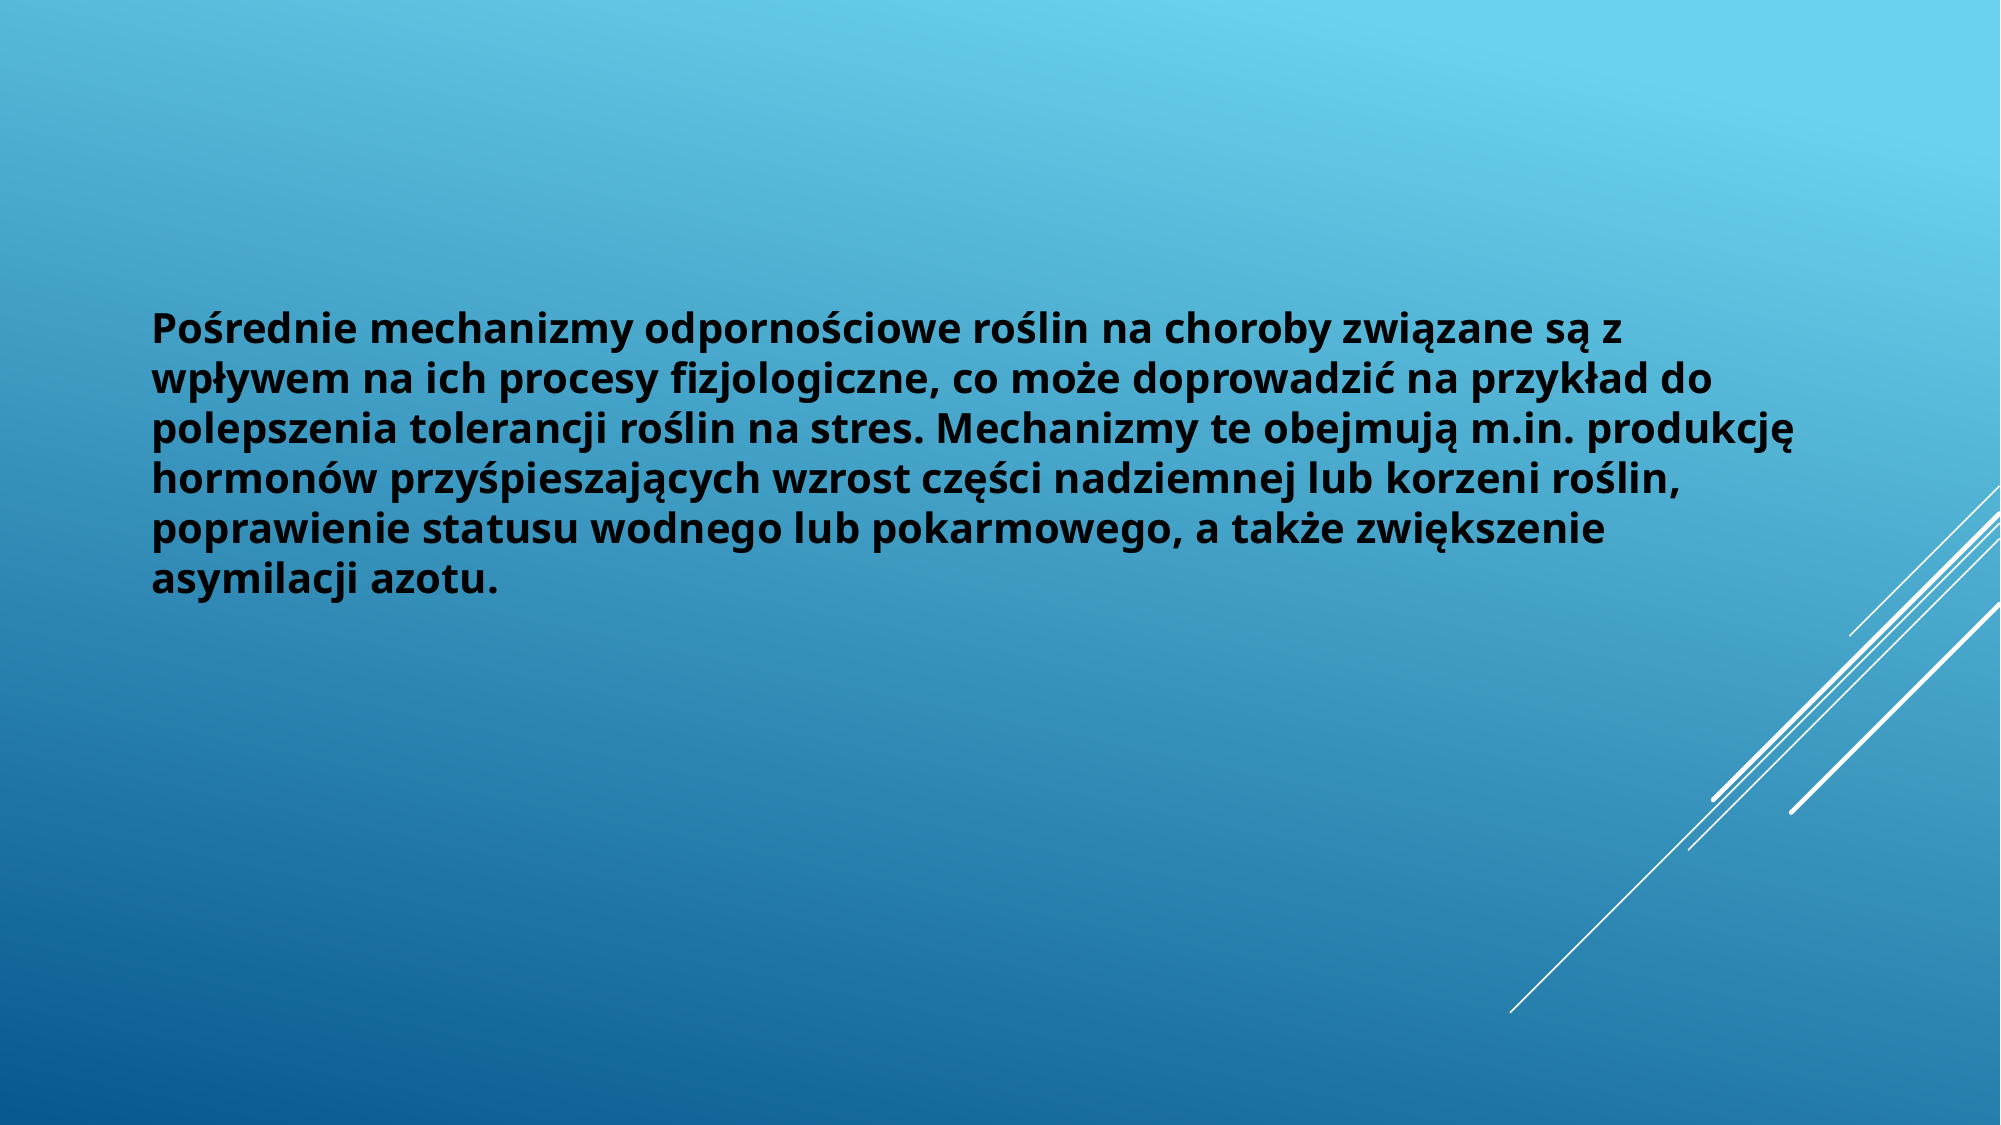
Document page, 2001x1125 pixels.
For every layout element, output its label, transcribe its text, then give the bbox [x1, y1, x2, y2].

text_box Pośrednie mechanizmy odpornościowe roślin na choroby związane są z wpływem na ich procesy fizjologiczne, co może doprowadzić na przykład do polepszenia tolerancji roślin na stres. Mechanizmy te obejmują m.in. produkcję hormonów przyśpieszających wzrost części nadziemnej lub korzeni roślin, poprawienie statusu wodnego lub pokarmowego, a także zwiększenie asymilacji azotu. [136, 294, 1837, 610]
